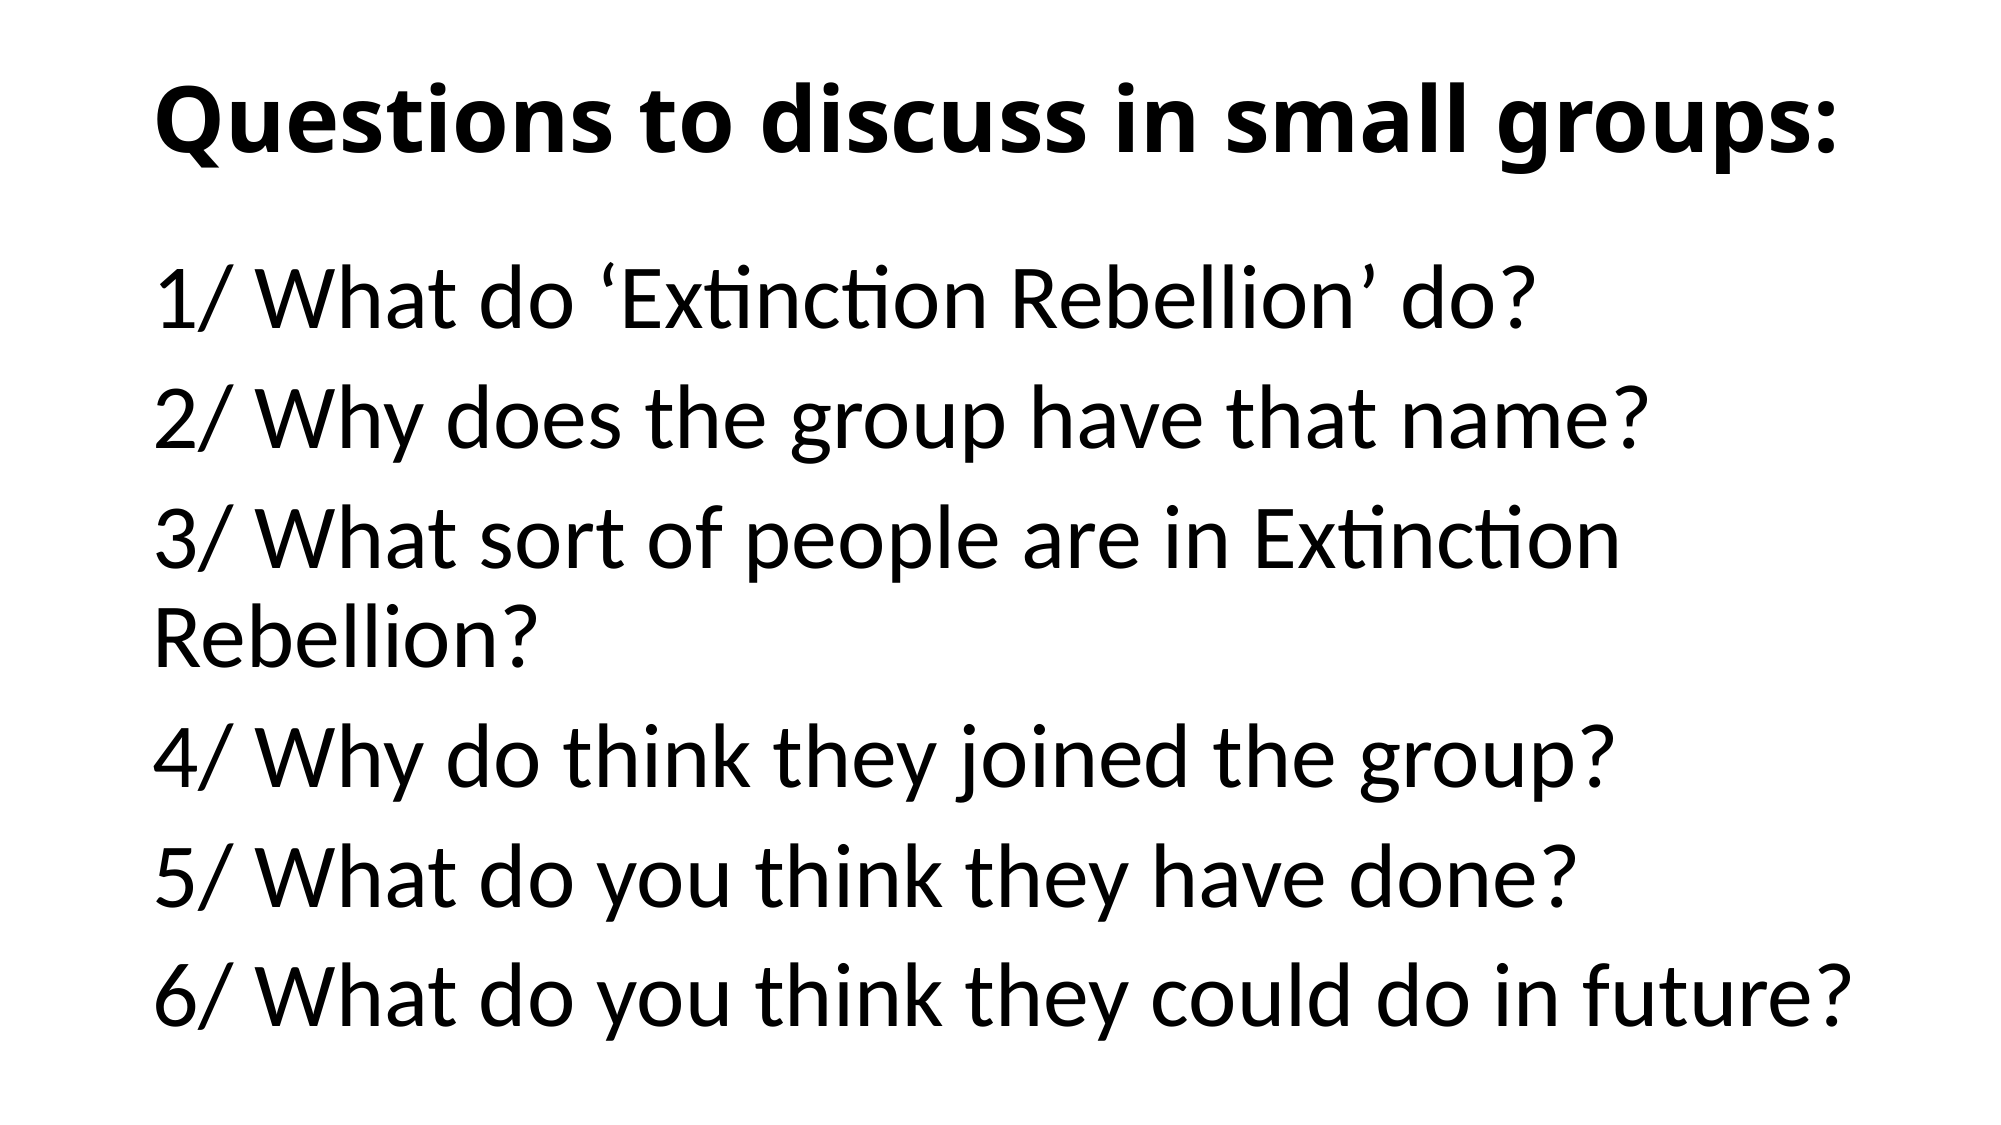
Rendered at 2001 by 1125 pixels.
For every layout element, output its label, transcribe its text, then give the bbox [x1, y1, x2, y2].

list 1/ What do ‘Extinction Rebellion’ do? 2/ Why does the group have that name? 3/ What sort of people are in Extinction Rebellion? 4/ Why do think they joined the group? 5/ What do you think they have done? 6/ What do you think they could do in future? [137, 241, 1899, 1057]
title Questions to discuss in small groups: [137, 59, 1863, 186]
